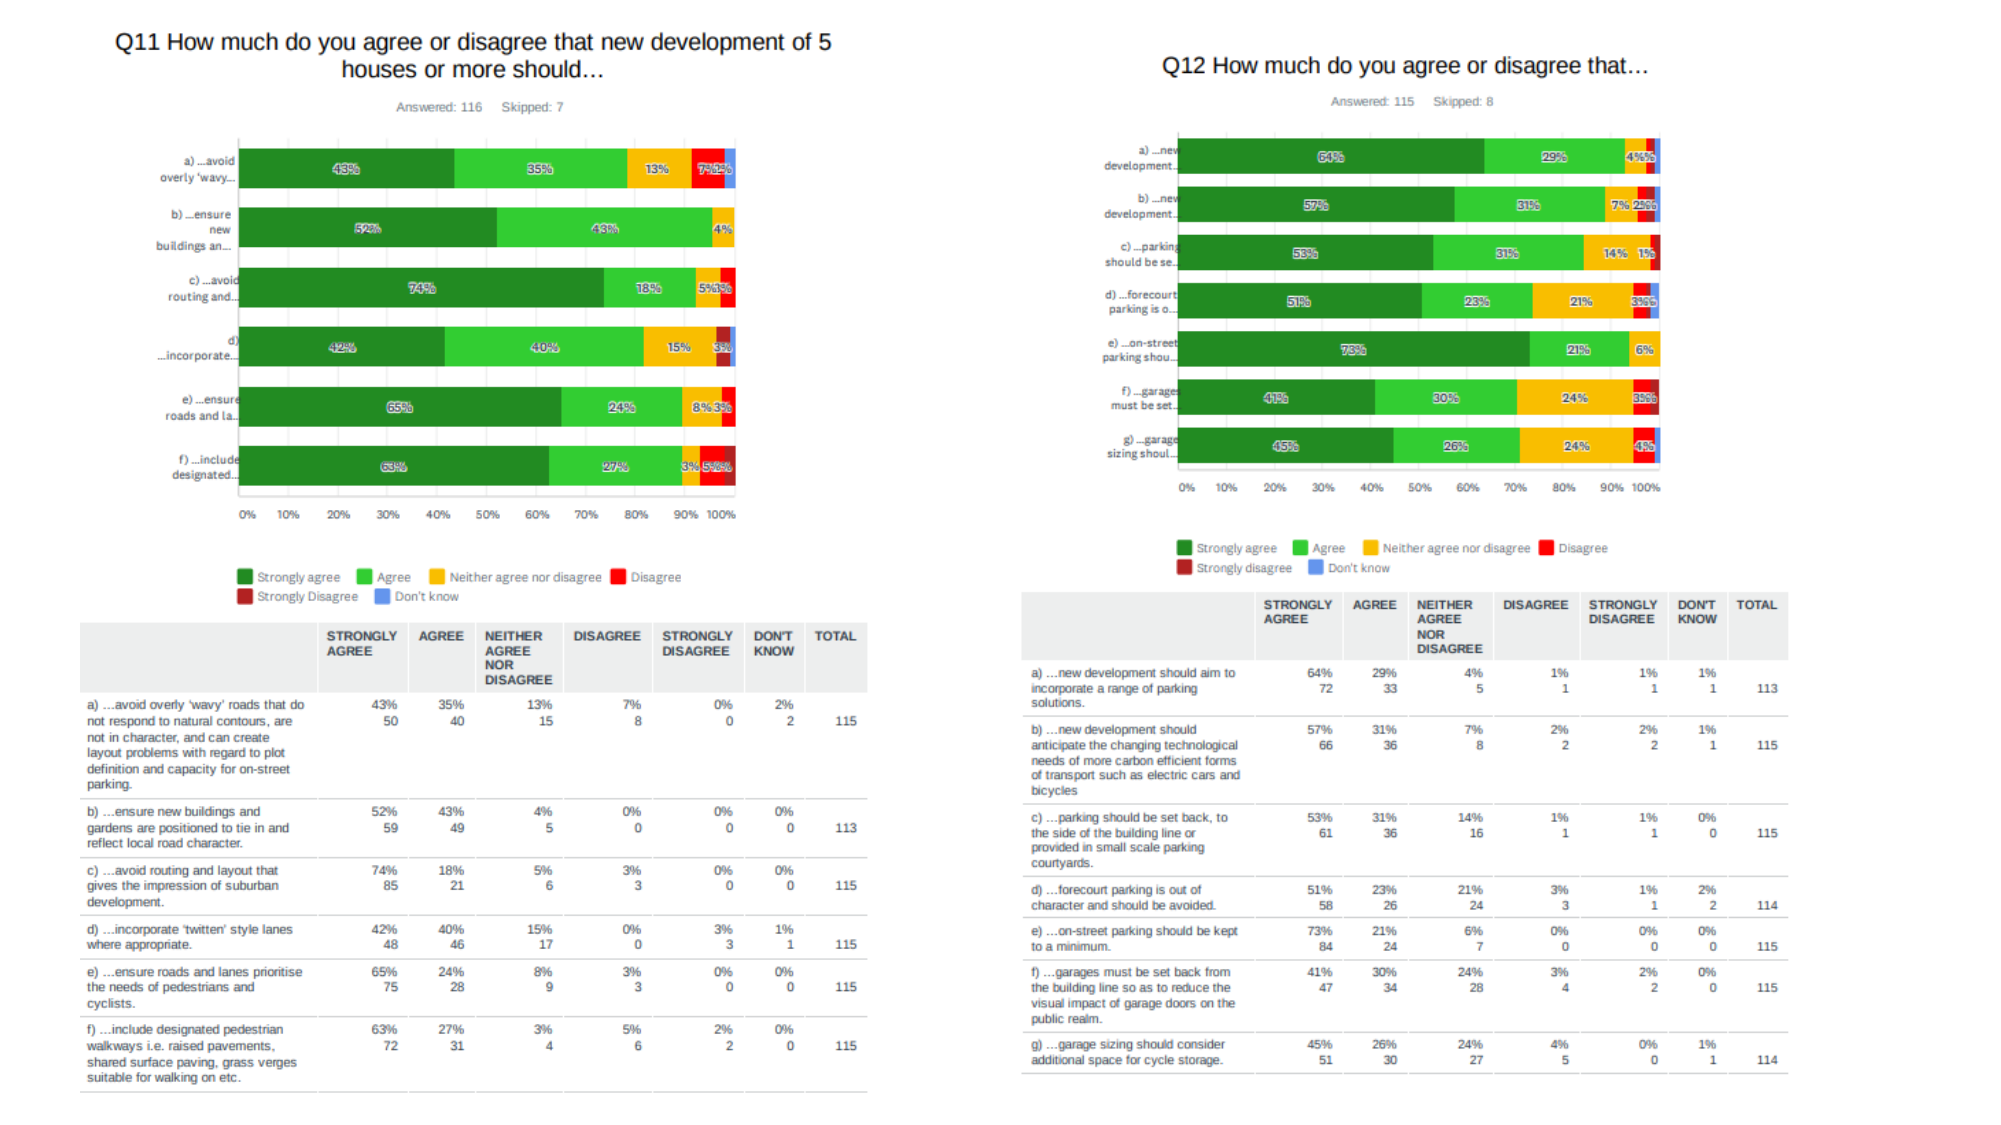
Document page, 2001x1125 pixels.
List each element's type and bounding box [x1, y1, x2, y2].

picture [999, 28, 1814, 1097]
picture [80, 24, 895, 1097]
